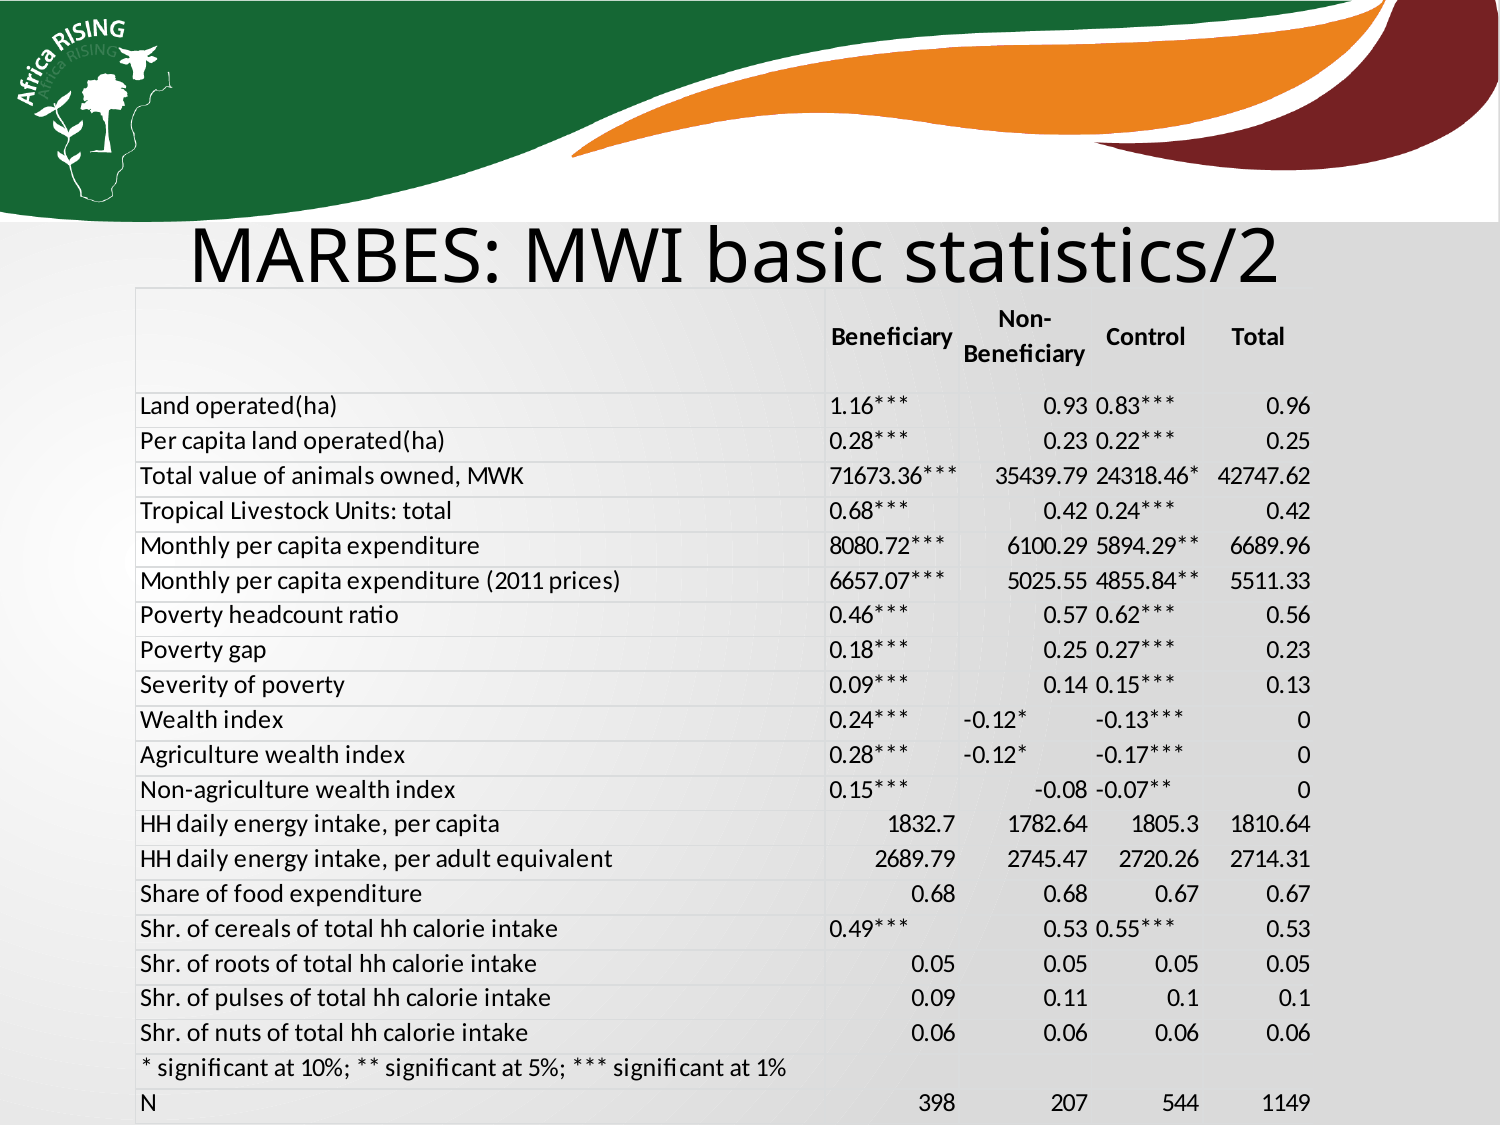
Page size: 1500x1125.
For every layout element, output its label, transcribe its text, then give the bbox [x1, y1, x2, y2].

picture [134, 286, 1316, 1125]
text_box MARBES: MWI basic statistics/2 [87, 199, 1363, 338]
picture [0, 0, 1499, 222]
